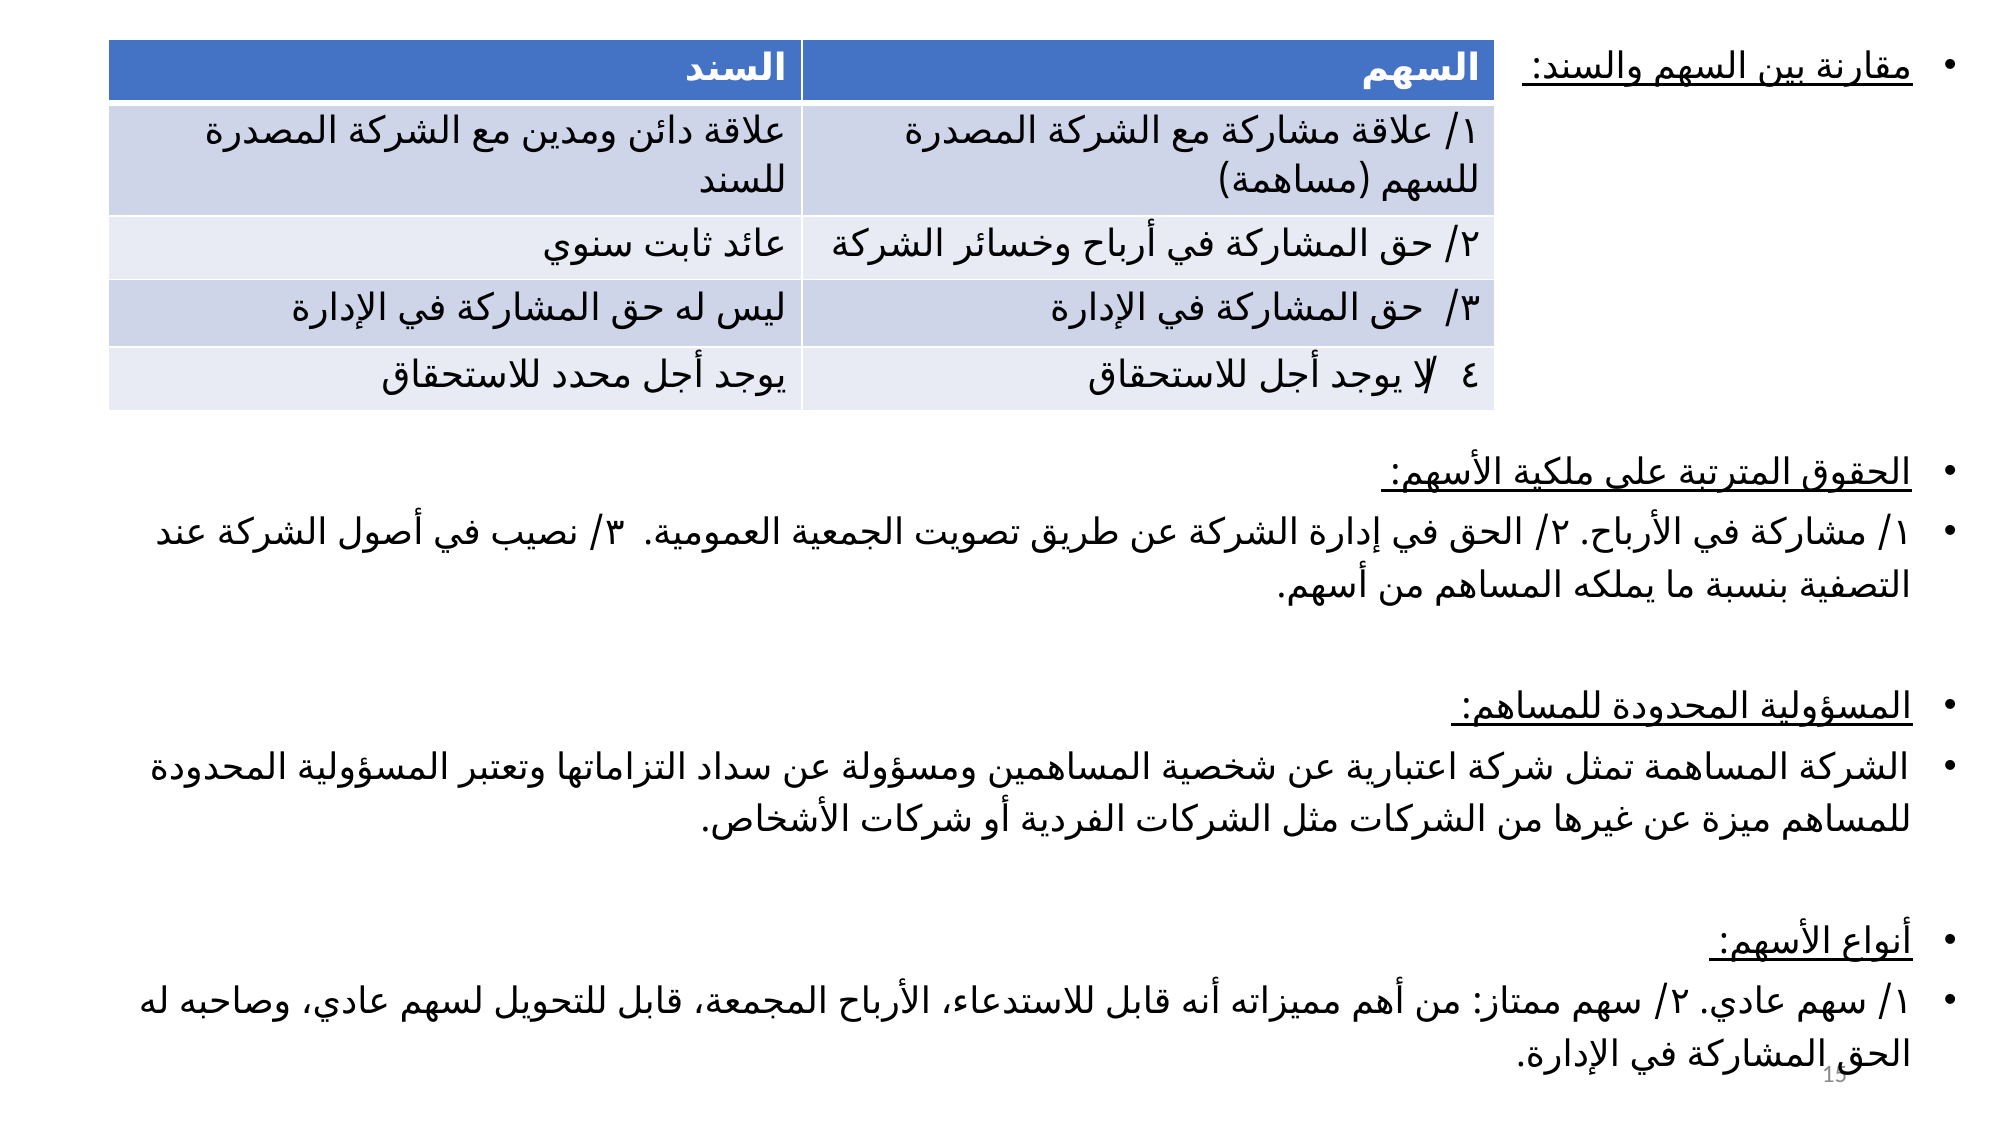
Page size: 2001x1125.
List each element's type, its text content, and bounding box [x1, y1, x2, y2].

table_cell علاقة دائن ومدين مع الشركة المصدرة للسند [109, 106, 801, 215]
slide_number 15 [1412, 1042, 1863, 1103]
list مقارنة بين السهم والسند: الحقوق المترتبة على ملكية الأسهم: ١/ مشاركة في الأرباح. ٢/ الحق في إدارة الشركة عن طريق تصويت الجمعية العمومية. ٣/ نصيب في أصول الشركة عند التصفية بنسبة ما يملكه المساهم من أسهم. المسؤولية المحدودة للمساهم: الشركة المساهمة تمثل شركة اعتبارية عن شخصية المساهمين ومسؤولة عن سداد التزاماتها وتعتبر المسؤولية المحدودة للمساهم ميزة عن غيرها من الشركات مثل الشركات الفردية أو شركات الأشخاص. أنواع الأسهم: ١/ سهم عادي. ٢/ سهم ممتاز: من أهم مميزاته أنه قابل للاستدعاء، الأرباح المجمعة، قابل للتحويل لسهم عادي، وصاحبه له الحق المشاركة في الإدارة. [85, 39, 1964, 1103]
table_header السهم [803, 40, 1494, 100]
table_cell يوجد أجل محدد للاستحقاق [109, 348, 801, 410]
table_header السند [109, 40, 801, 100]
table_cell ليس له حق المشاركة في الإدارة [109, 280, 801, 346]
table_cell عائد ثابت سنوي [109, 217, 801, 279]
table_cell ١/ علاقة مشاركة مع الشركة المصدرة للسهم (مساهمة) [803, 106, 1494, 215]
table_cell ٢/ حق المشاركة في أرباح وخسائر الشركة [803, 217, 1494, 279]
table_cell ٤/ لا يوجد أجل للاستحقاق [803, 348, 1494, 410]
table_cell ٣/ حق المشاركة في الإدارة [803, 280, 1494, 346]
